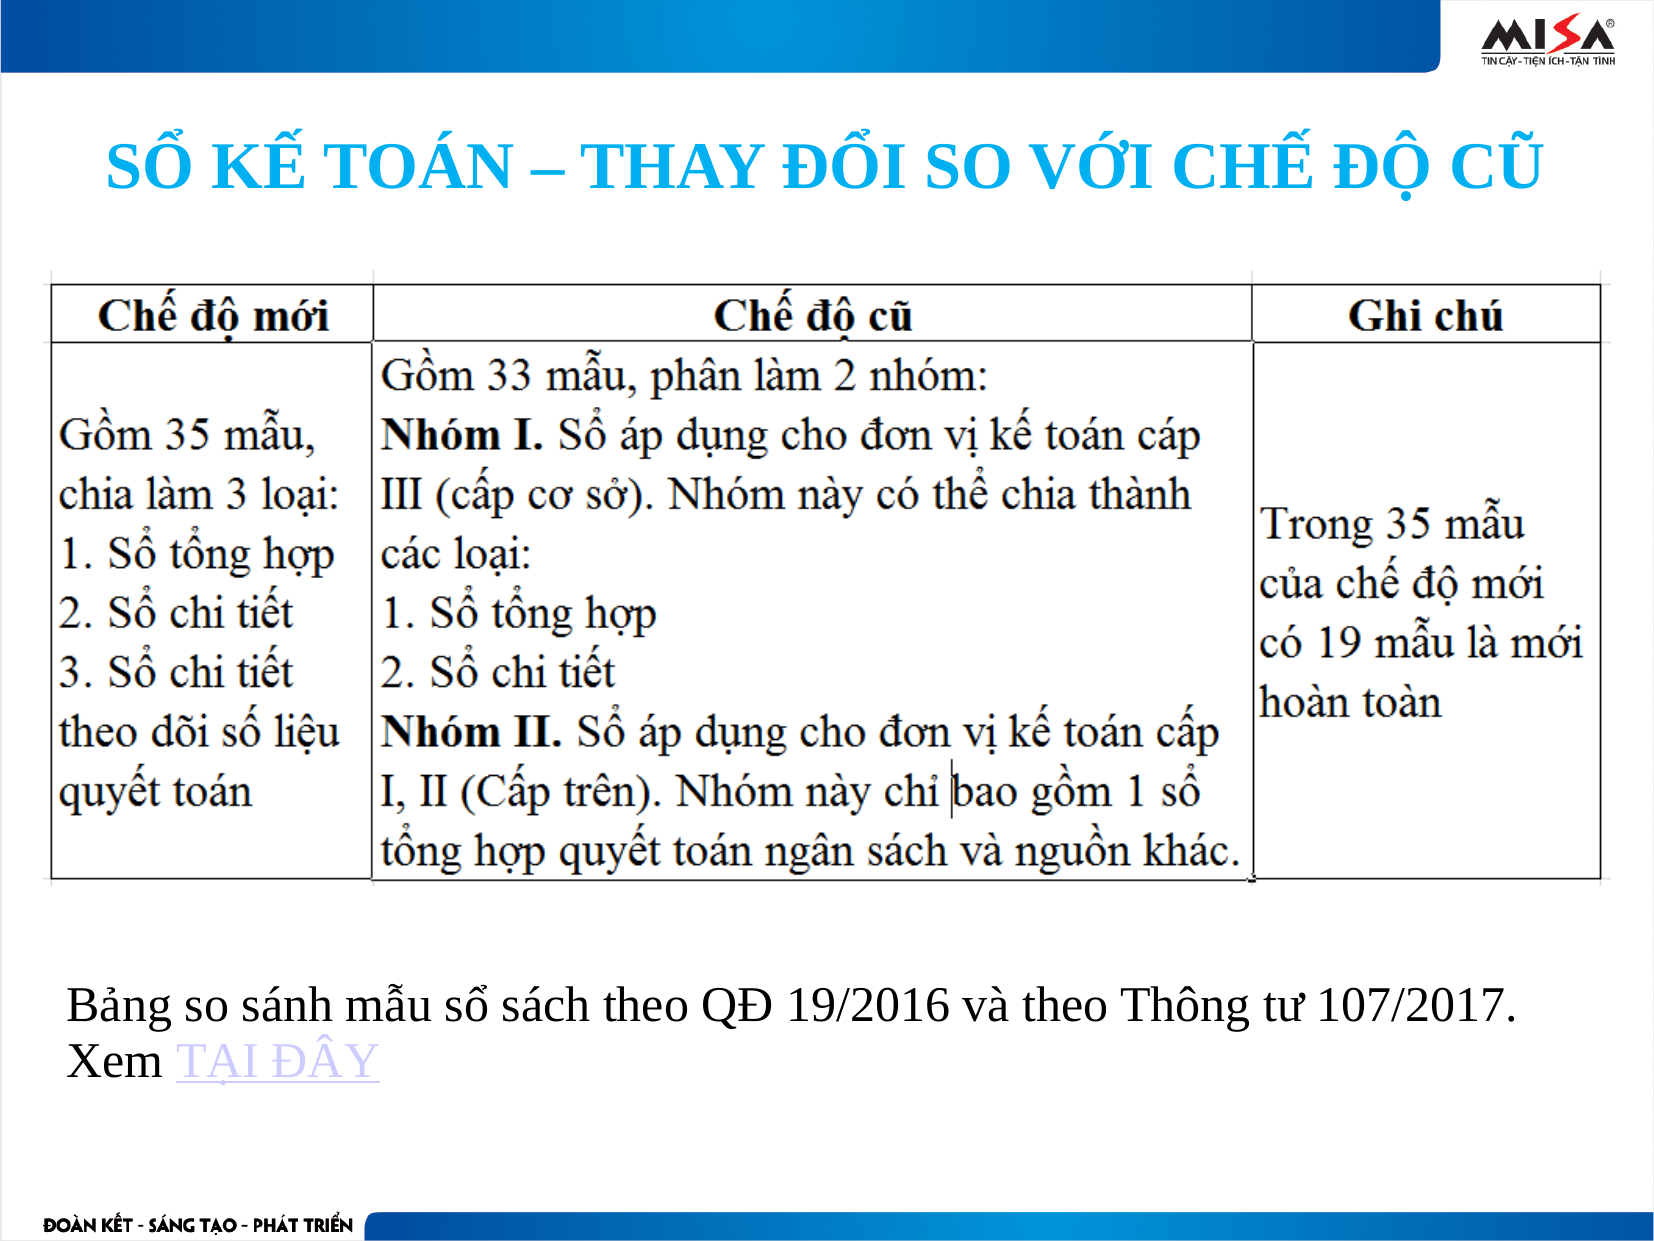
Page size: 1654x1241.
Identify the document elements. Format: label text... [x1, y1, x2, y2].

title SỔ KẾ TOÁN – THAY ĐỔI SO VỚI CHẾ ĐỘ CŨ [82, 63, 1571, 269]
text_box Bảng so sánh mẫu sổ sách theo QĐ 19/2016 và theo Thông tư 107/2017. Xem TẠI ĐÂY [51, 969, 1602, 1097]
picture [0, 0, 1654, 1241]
